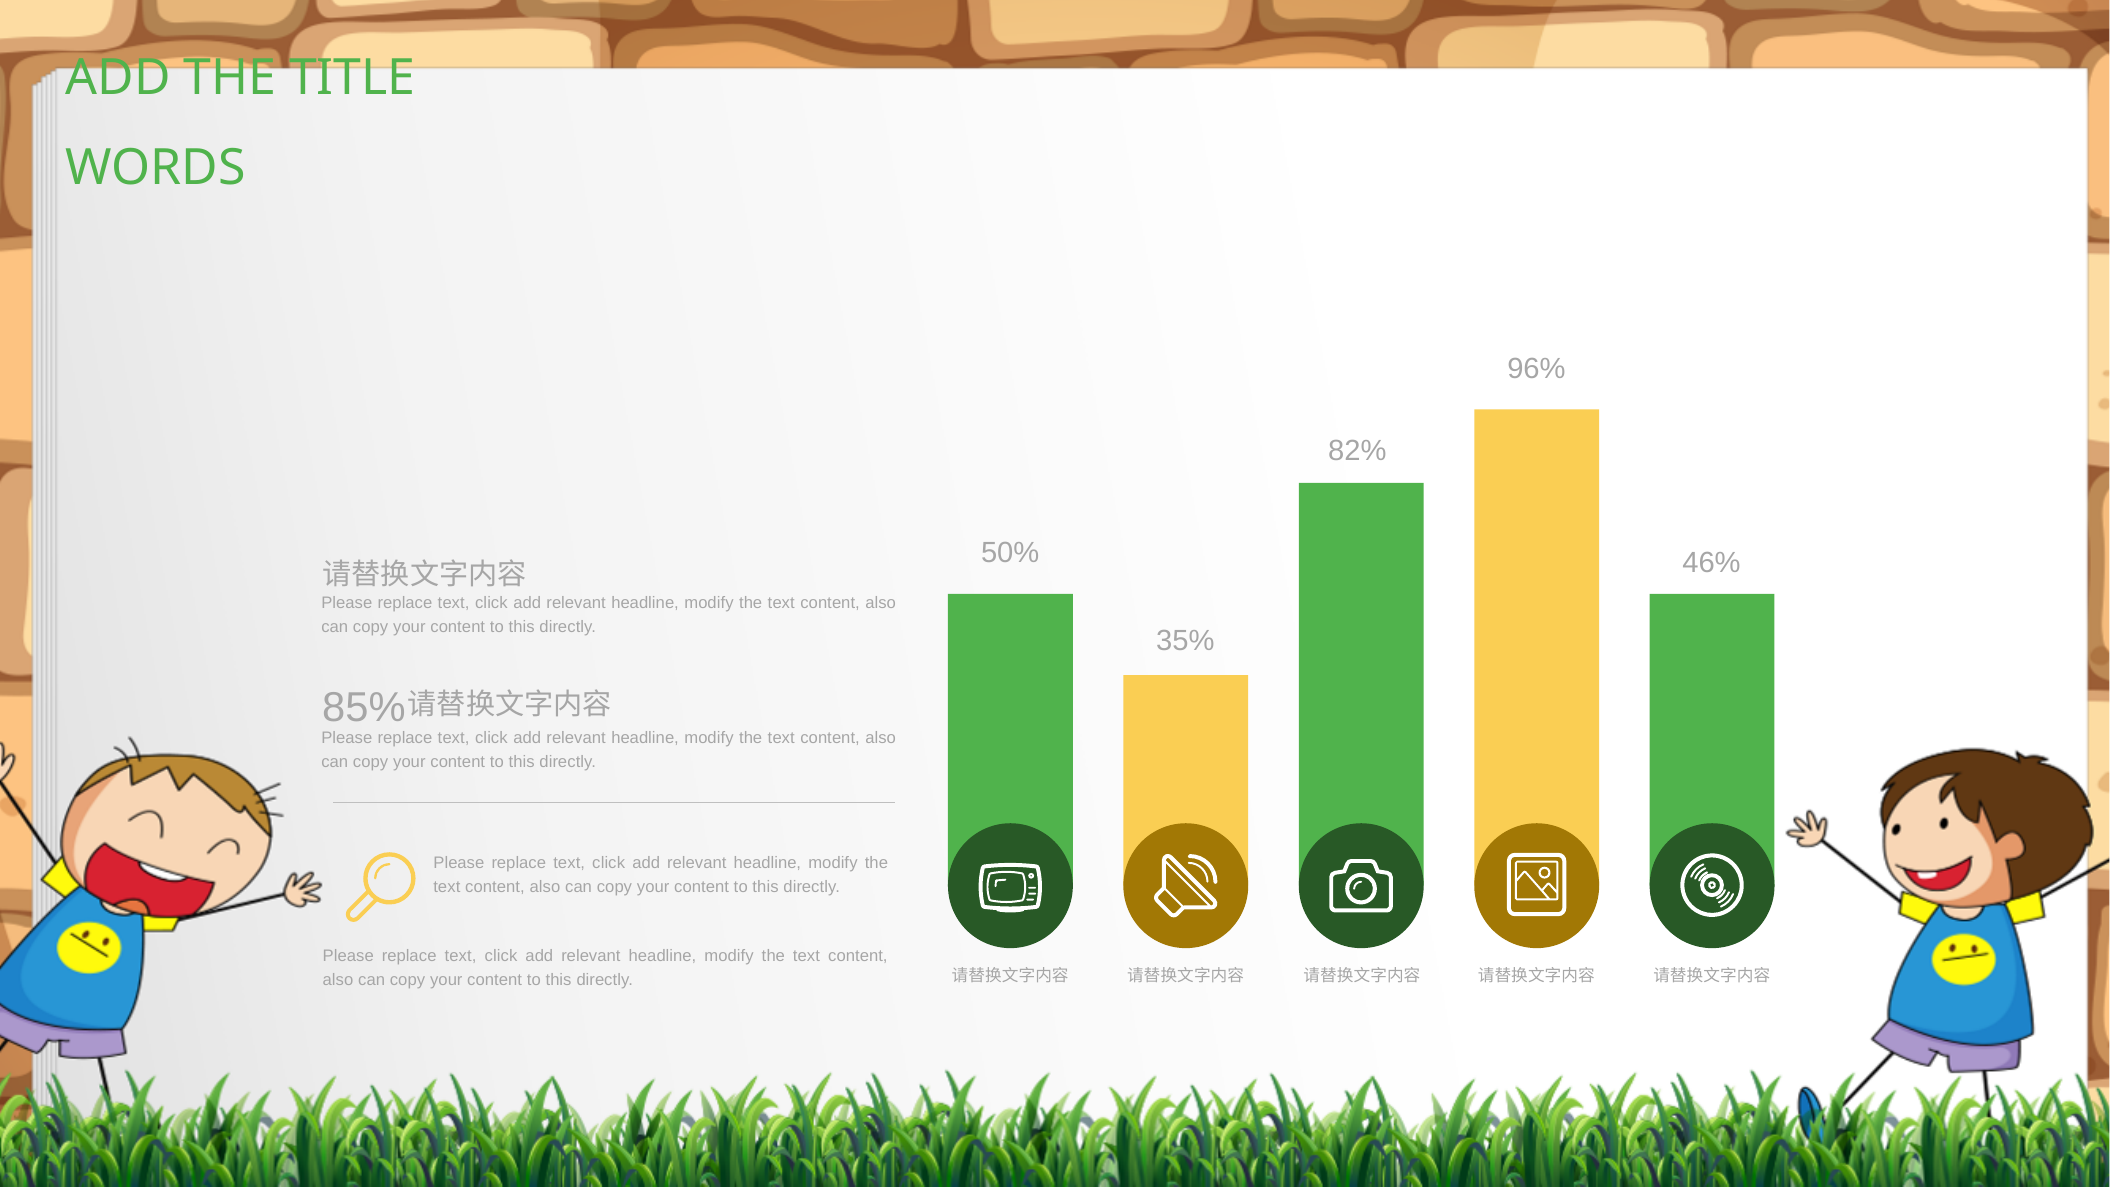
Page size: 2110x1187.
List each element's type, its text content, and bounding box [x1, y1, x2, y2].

text_box Please replace text, click add relevant headline, modify the text content, also can copy your content to this directly. [321, 588, 897, 637]
text_box Please replace text, click add relevant headline, modify the text content, also can copy your content to this directly. [321, 723, 897, 772]
text_box Please replace text, click add relevant headline, modify the text content, also can copy your content to this directly. [322, 941, 889, 989]
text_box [978, 862, 1043, 913]
text_box 请替换文字内容 [1477, 960, 1596, 985]
text_box 46% [1682, 536, 1742, 579]
text_box [1649, 593, 1776, 877]
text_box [345, 852, 416, 922]
text_box 请替换文字内容 [951, 961, 1070, 985]
text_box 35% [1156, 614, 1215, 657]
text_box 请替换文字内容 [407, 678, 686, 721]
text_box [1506, 852, 1567, 917]
text_box [1298, 482, 1425, 876]
text_box 请替换文字内容 [1653, 960, 1771, 985]
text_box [1680, 853, 1744, 917]
text_box 82% [1328, 424, 1387, 467]
text_box [1473, 408, 1600, 875]
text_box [1329, 858, 1393, 913]
text_box [1473, 822, 1601, 950]
text_box 请替换文字内容 [1127, 961, 1245, 985]
text_box [946, 822, 1074, 950]
text_box Please replace text, click add relevant headline, modify the text content, also can copy your content to this directly. [433, 847, 889, 896]
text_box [1153, 853, 1218, 918]
text_box [1122, 822, 1250, 950]
text_box [1297, 822, 1425, 950]
text_box ADD THE TITLE WORDS [50, 7, 583, 202]
text_box [947, 593, 1074, 875]
text_box 50% [980, 526, 1040, 569]
text_box 请替换文字内容 [1303, 961, 1421, 985]
text_box [1648, 822, 1776, 950]
text_box [1122, 674, 1249, 876]
text_box 96% [1507, 341, 1566, 384]
text_box 85% [322, 669, 406, 723]
text_box 请替换文字内容 [322, 548, 528, 588]
picture [0, 0, 2110, 1187]
